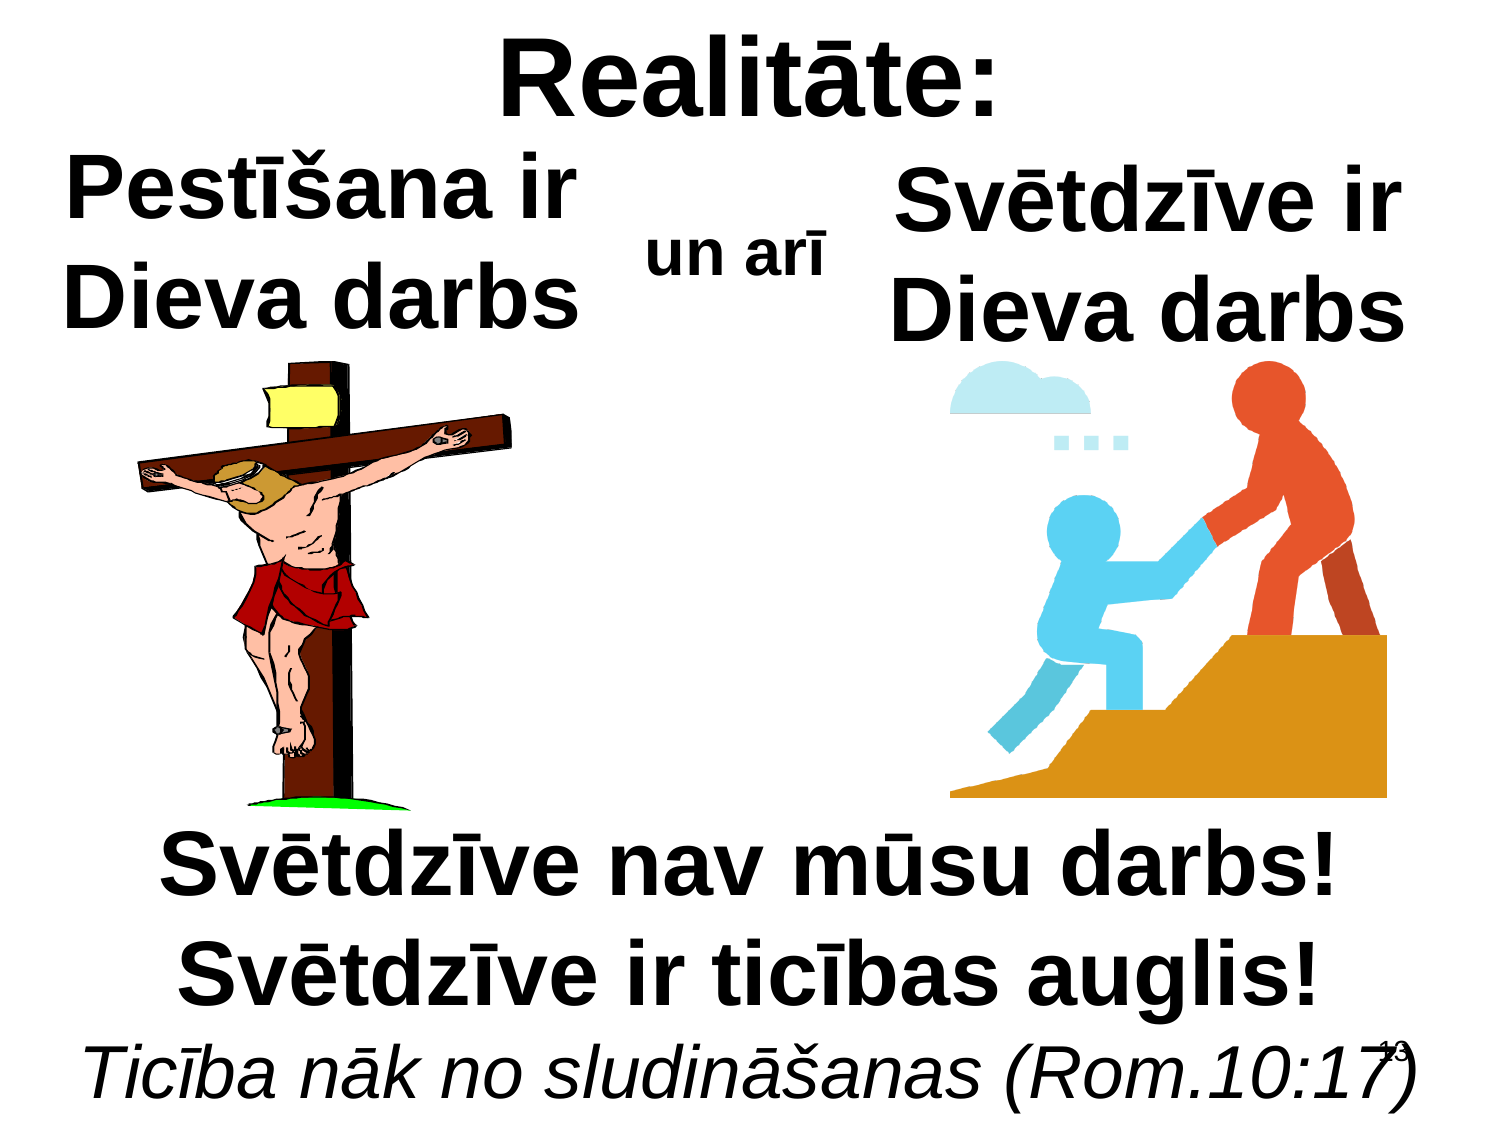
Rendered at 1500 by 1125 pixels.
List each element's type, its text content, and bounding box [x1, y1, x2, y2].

text_box un arī [383, 196, 1087, 302]
text_box Svētdzīve nav mūsu darbs! Svētdzīve ir ticības auglis! Ticība nāk no sludināšanas (Rom.10:17) [0, 905, 1500, 1012]
picture [950, 361, 1387, 798]
slide_number 13 [1074, 1024, 1426, 1103]
text_box Pestīšana ir Dieva darbs [0, 184, 644, 290]
text_box Svētdzīve ir Dieva darbs [797, 197, 1500, 303]
title Realitāte: [0, 18, 1500, 125]
picture [135, 361, 512, 811]
